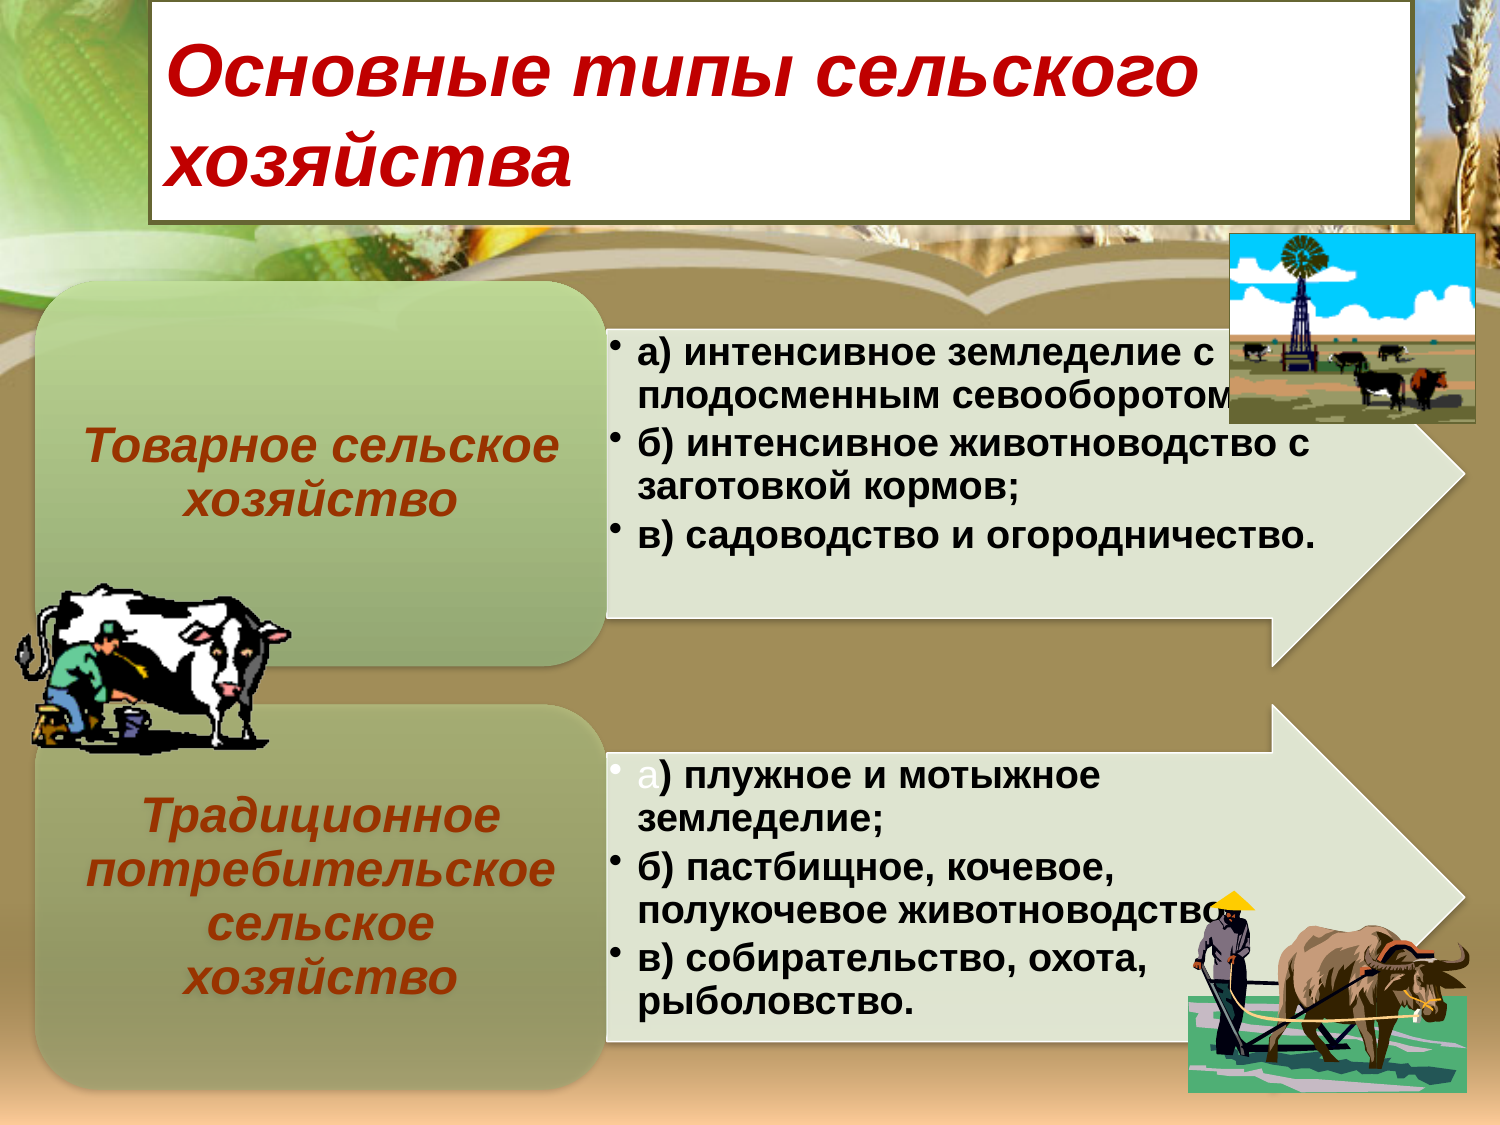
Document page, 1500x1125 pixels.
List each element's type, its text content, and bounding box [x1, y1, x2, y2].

picture [1230, 236, 1475, 423]
title Основные типы сельского хозяйства [148, 0, 1415, 225]
picture [0, 0, 1500, 1094]
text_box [34, 280, 1466, 1090]
